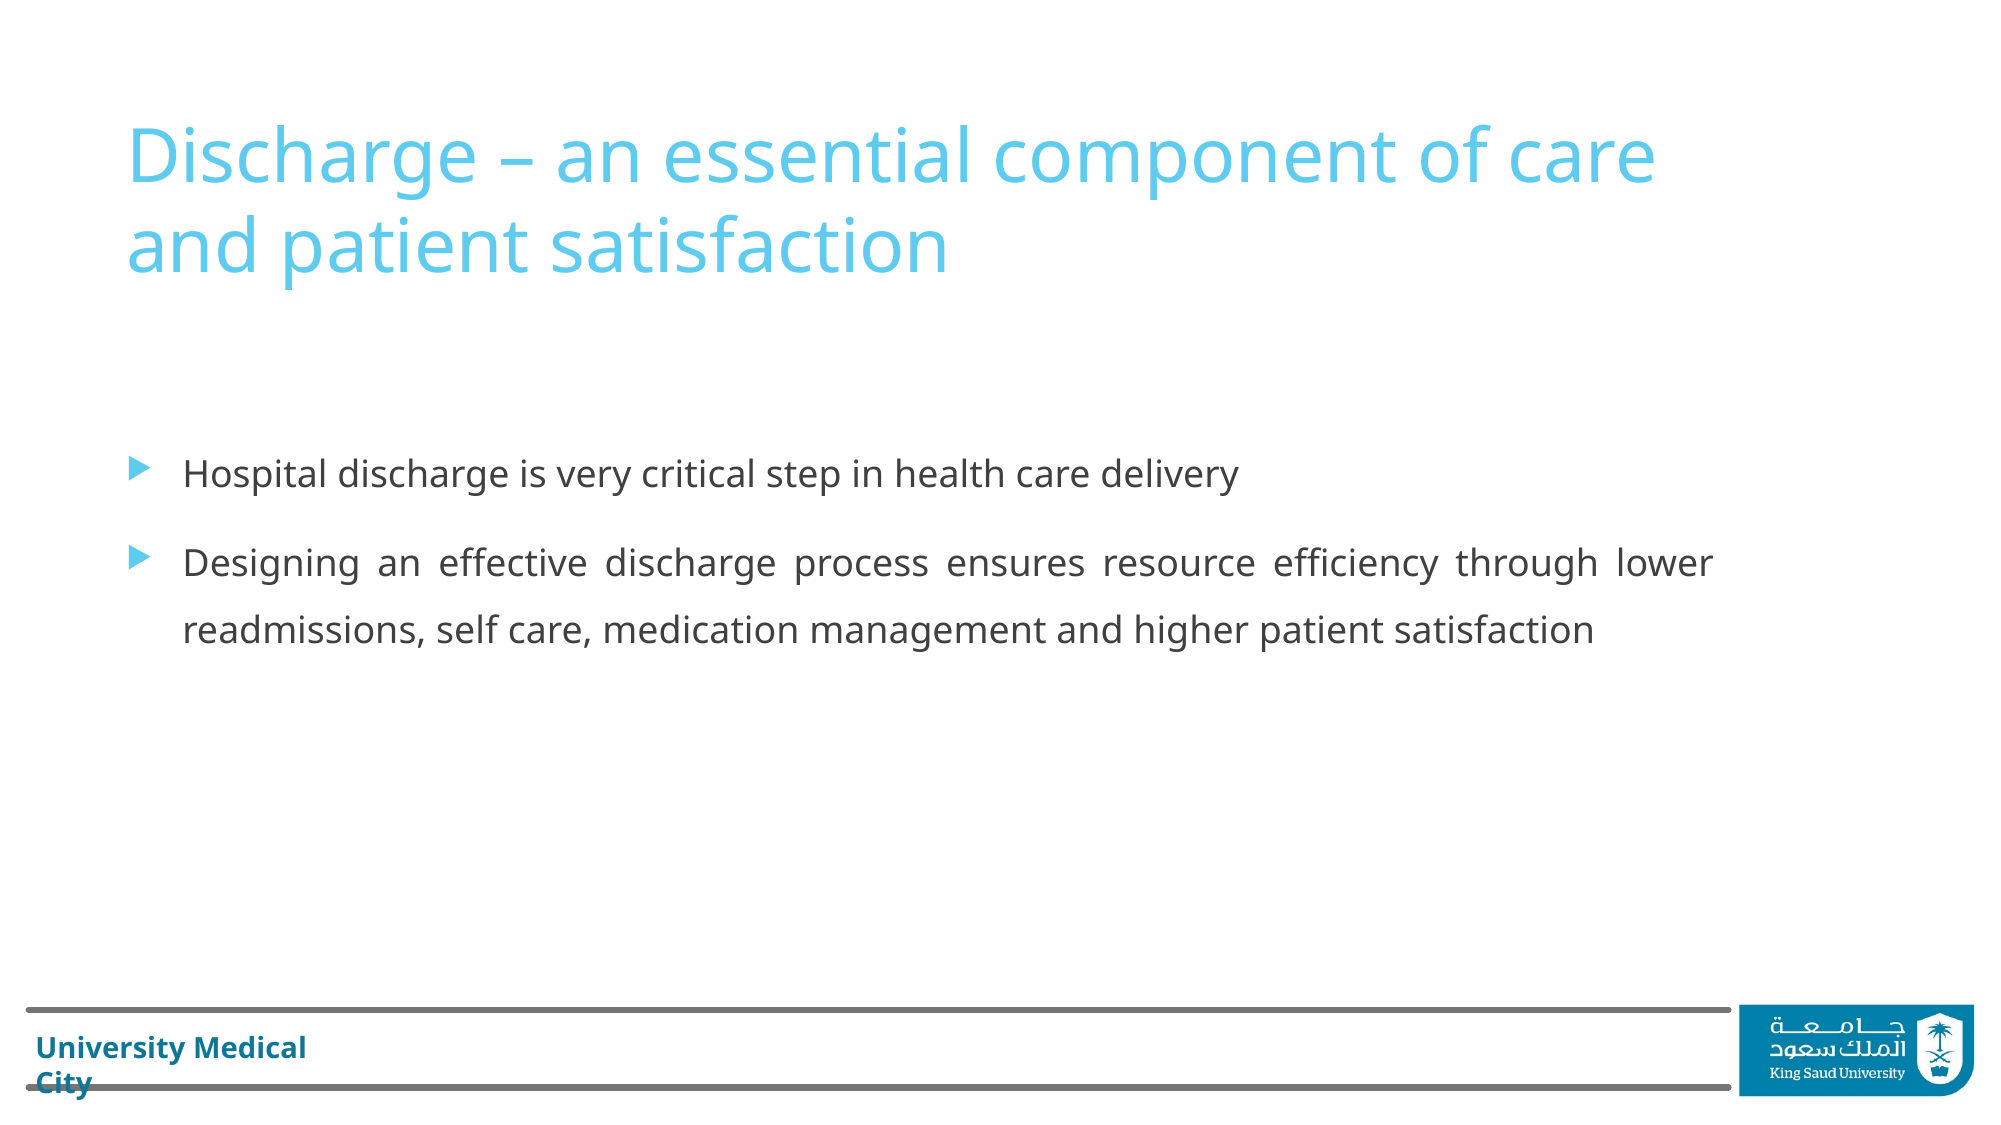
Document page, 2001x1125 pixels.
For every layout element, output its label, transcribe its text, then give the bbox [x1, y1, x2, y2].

picture [1737, 1002, 1976, 1099]
list Hospital discharge is very critical step in health care delivery Designing an effective discharge process ensures resource efficiency through lower readmissions, self care, medication management and higher patient satisfaction [111, 354, 1731, 992]
title Discharge – an essential component of care and patient satisfaction [111, 99, 1797, 317]
